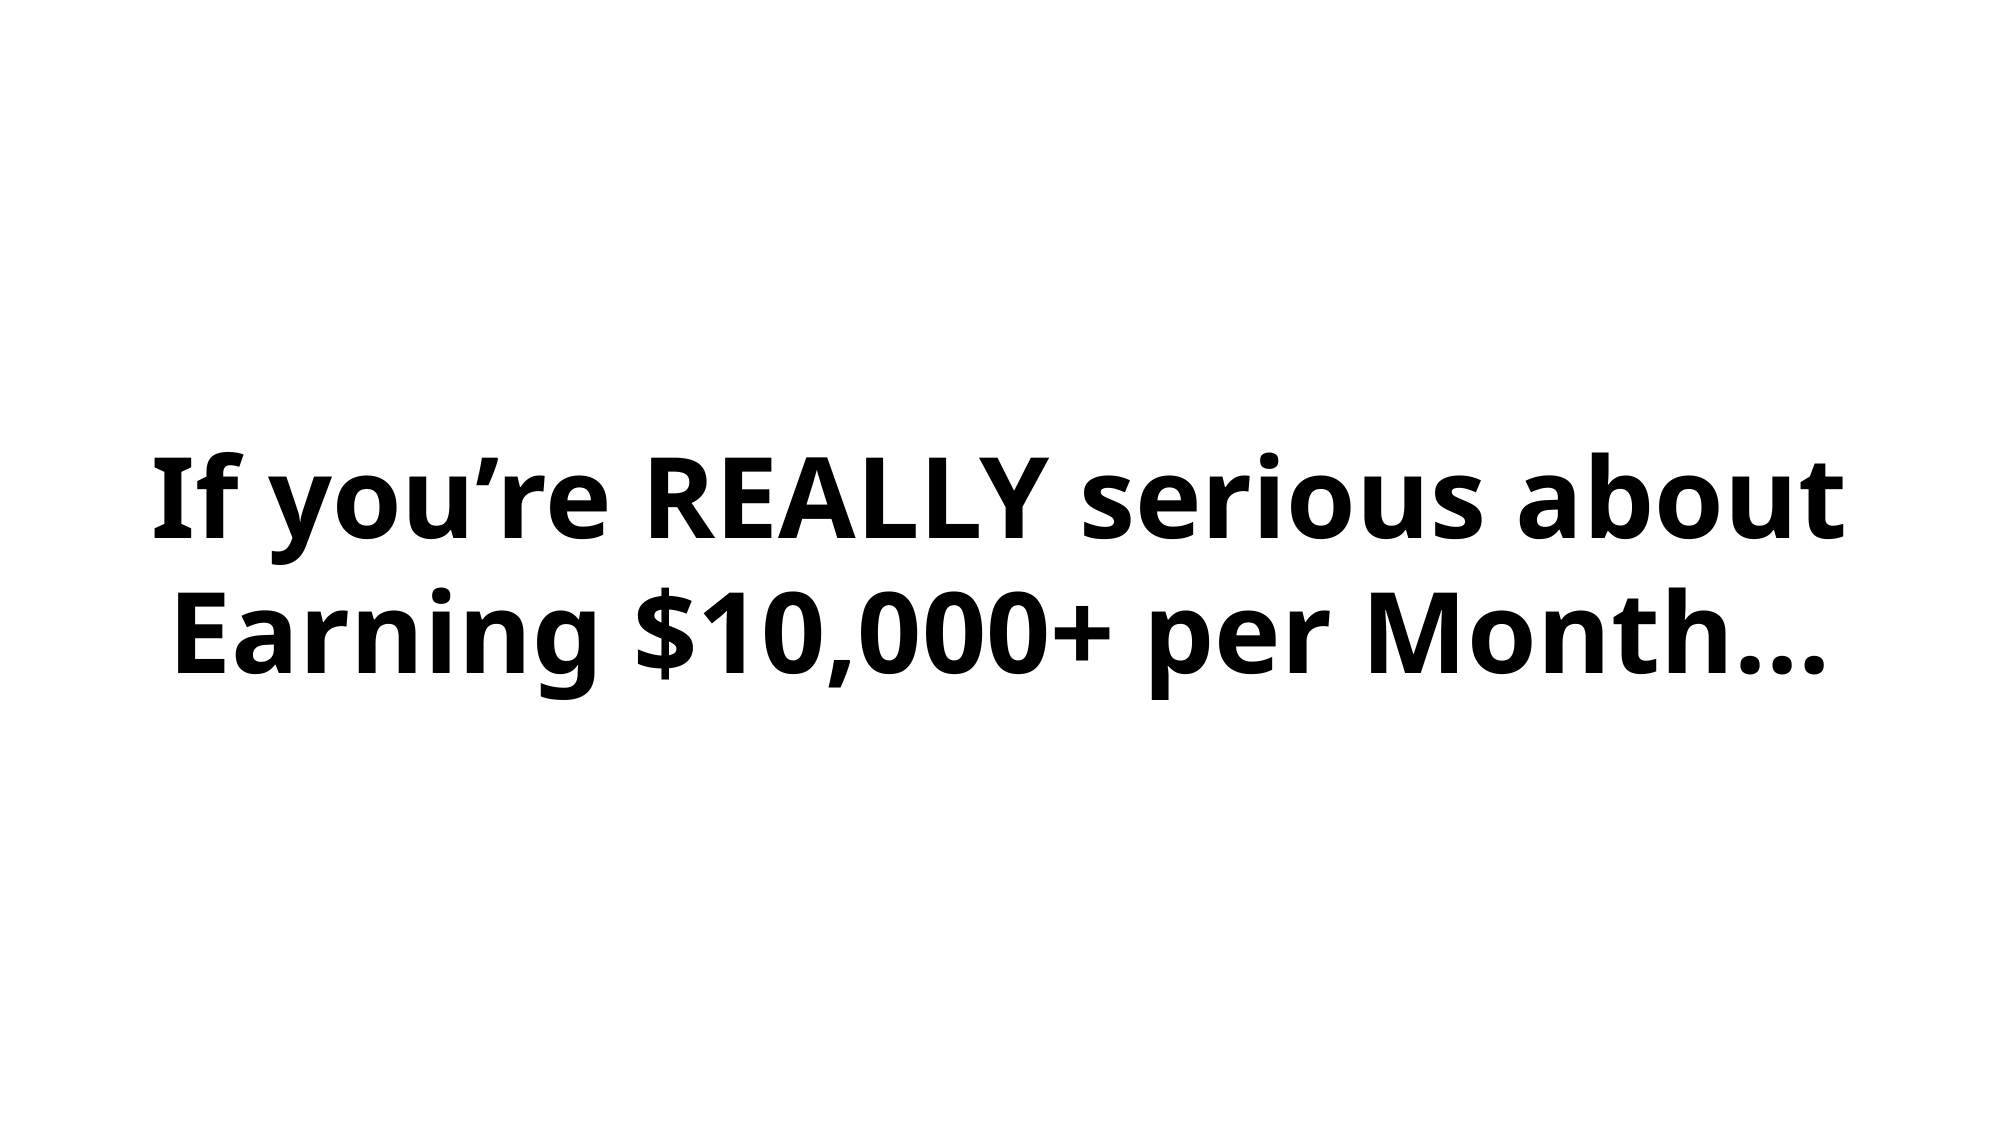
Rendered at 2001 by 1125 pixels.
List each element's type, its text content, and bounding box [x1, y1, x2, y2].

text_box If you’re REALLY serious about Earning $10,000+ per Month… [75, 418, 1925, 704]
